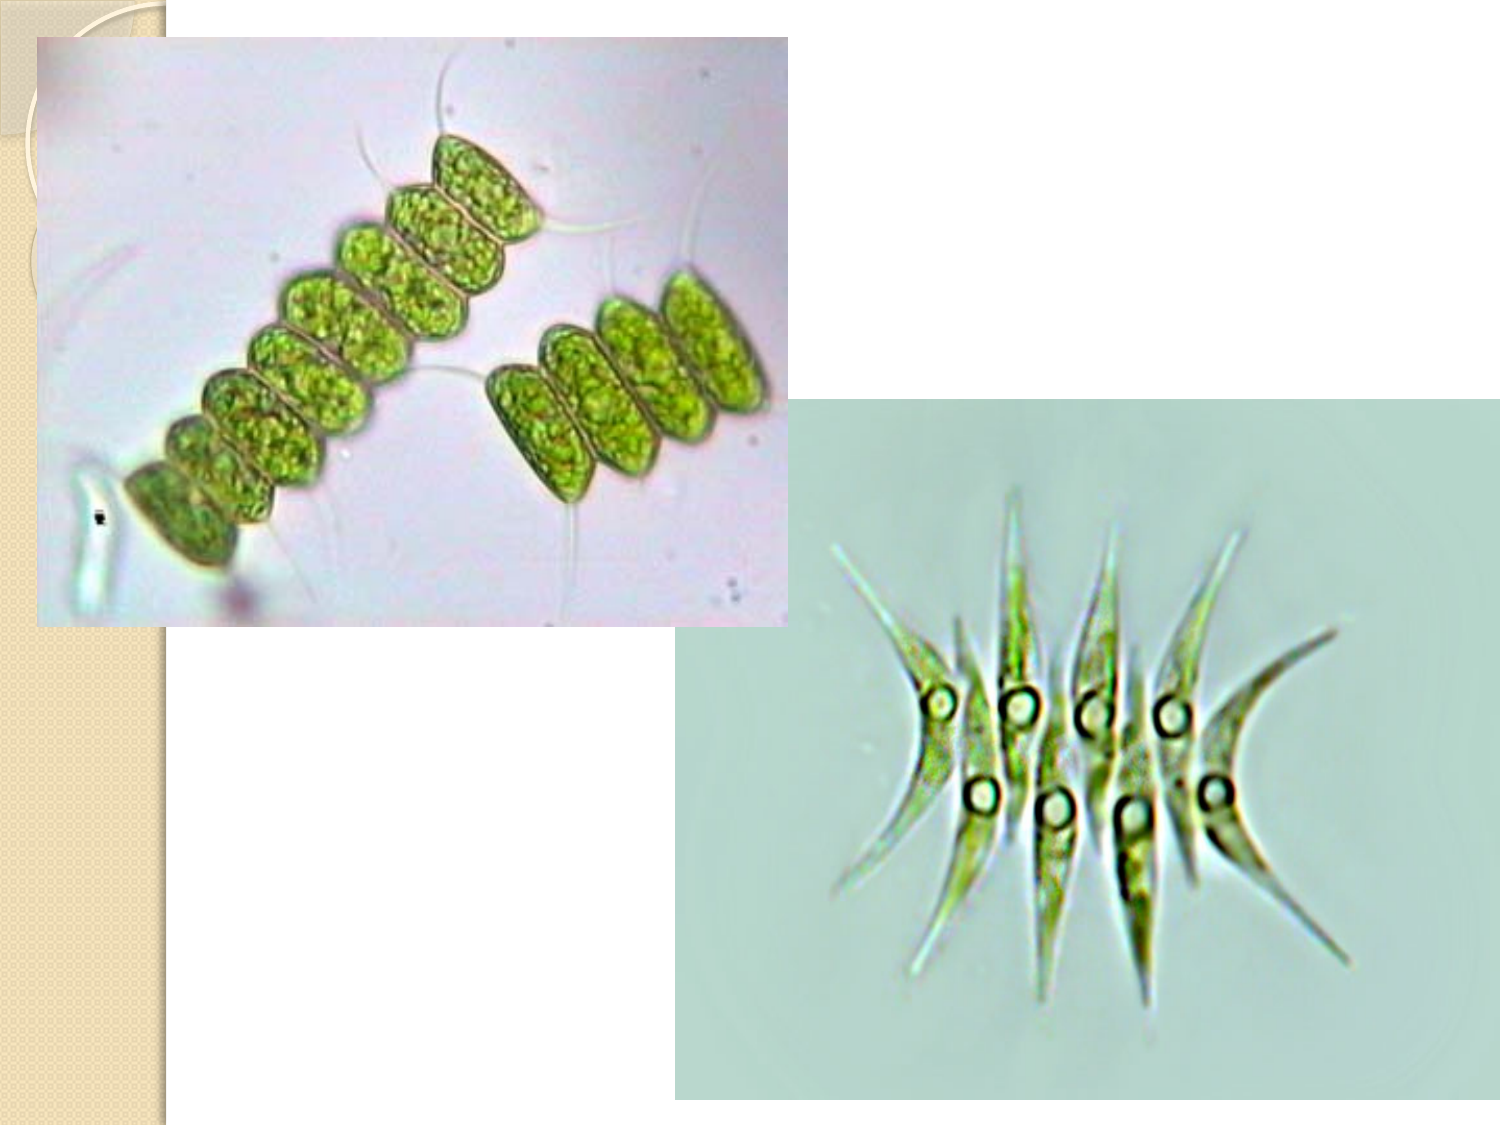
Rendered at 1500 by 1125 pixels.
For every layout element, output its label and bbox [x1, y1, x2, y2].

list [37, 37, 788, 628]
picture [674, 399, 1500, 1101]
